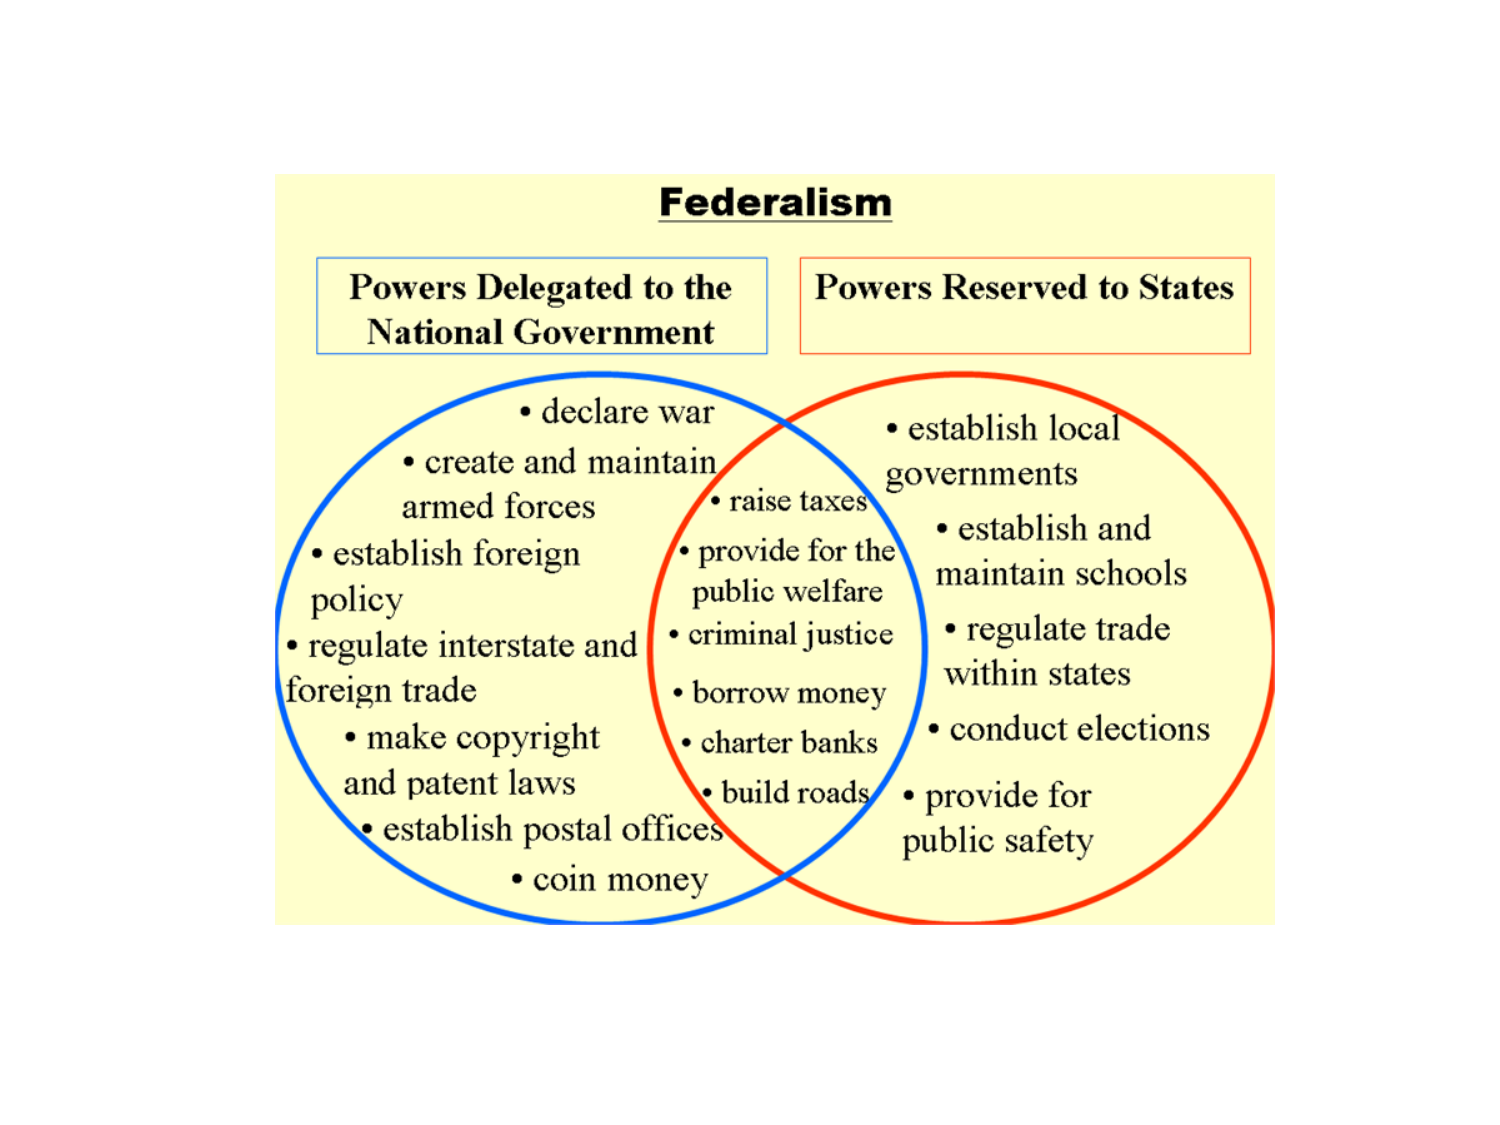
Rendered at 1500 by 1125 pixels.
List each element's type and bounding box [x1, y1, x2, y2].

picture [274, 174, 1276, 926]
